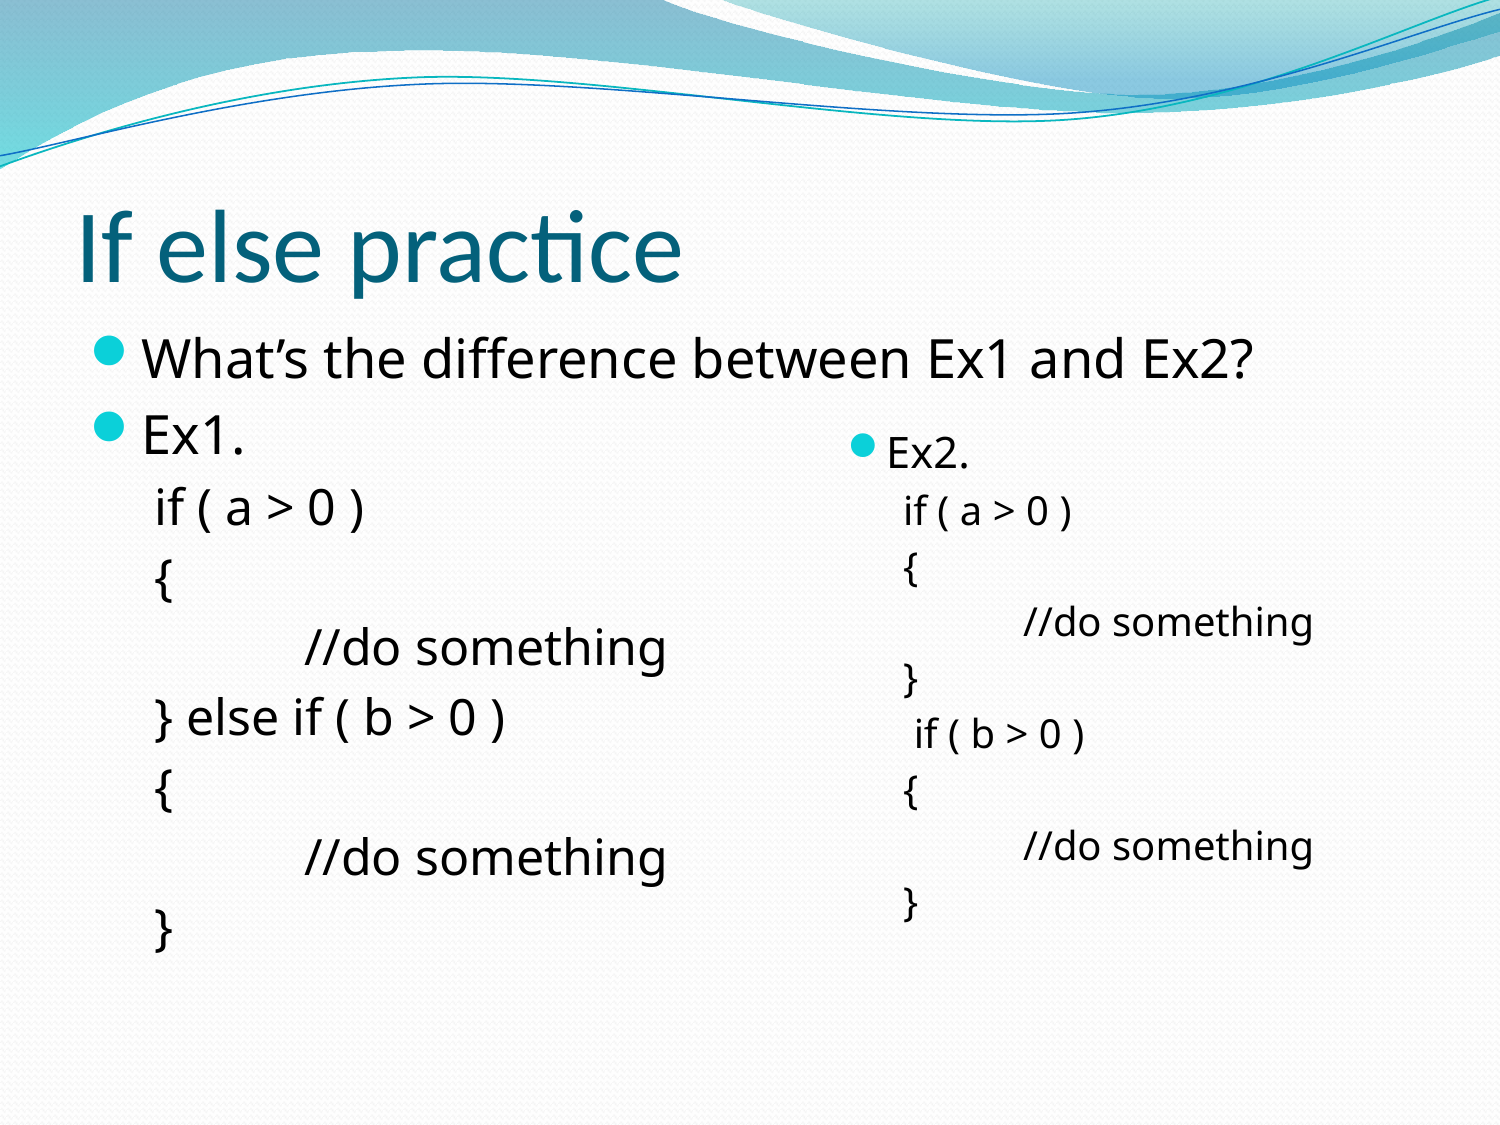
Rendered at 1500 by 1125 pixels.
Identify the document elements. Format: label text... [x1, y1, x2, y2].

list What’s the difference between Ex1 and Ex2? Ex1. if ( a > 0 ) { //do something } else if ( b > 0 ) { //do something } [75, 317, 1425, 1038]
text_box Ex2. if ( a > 0 ) { //do something } if ( b > 0 ) { //do something } [832, 417, 1365, 938]
title If else practice [75, 115, 1425, 303]
